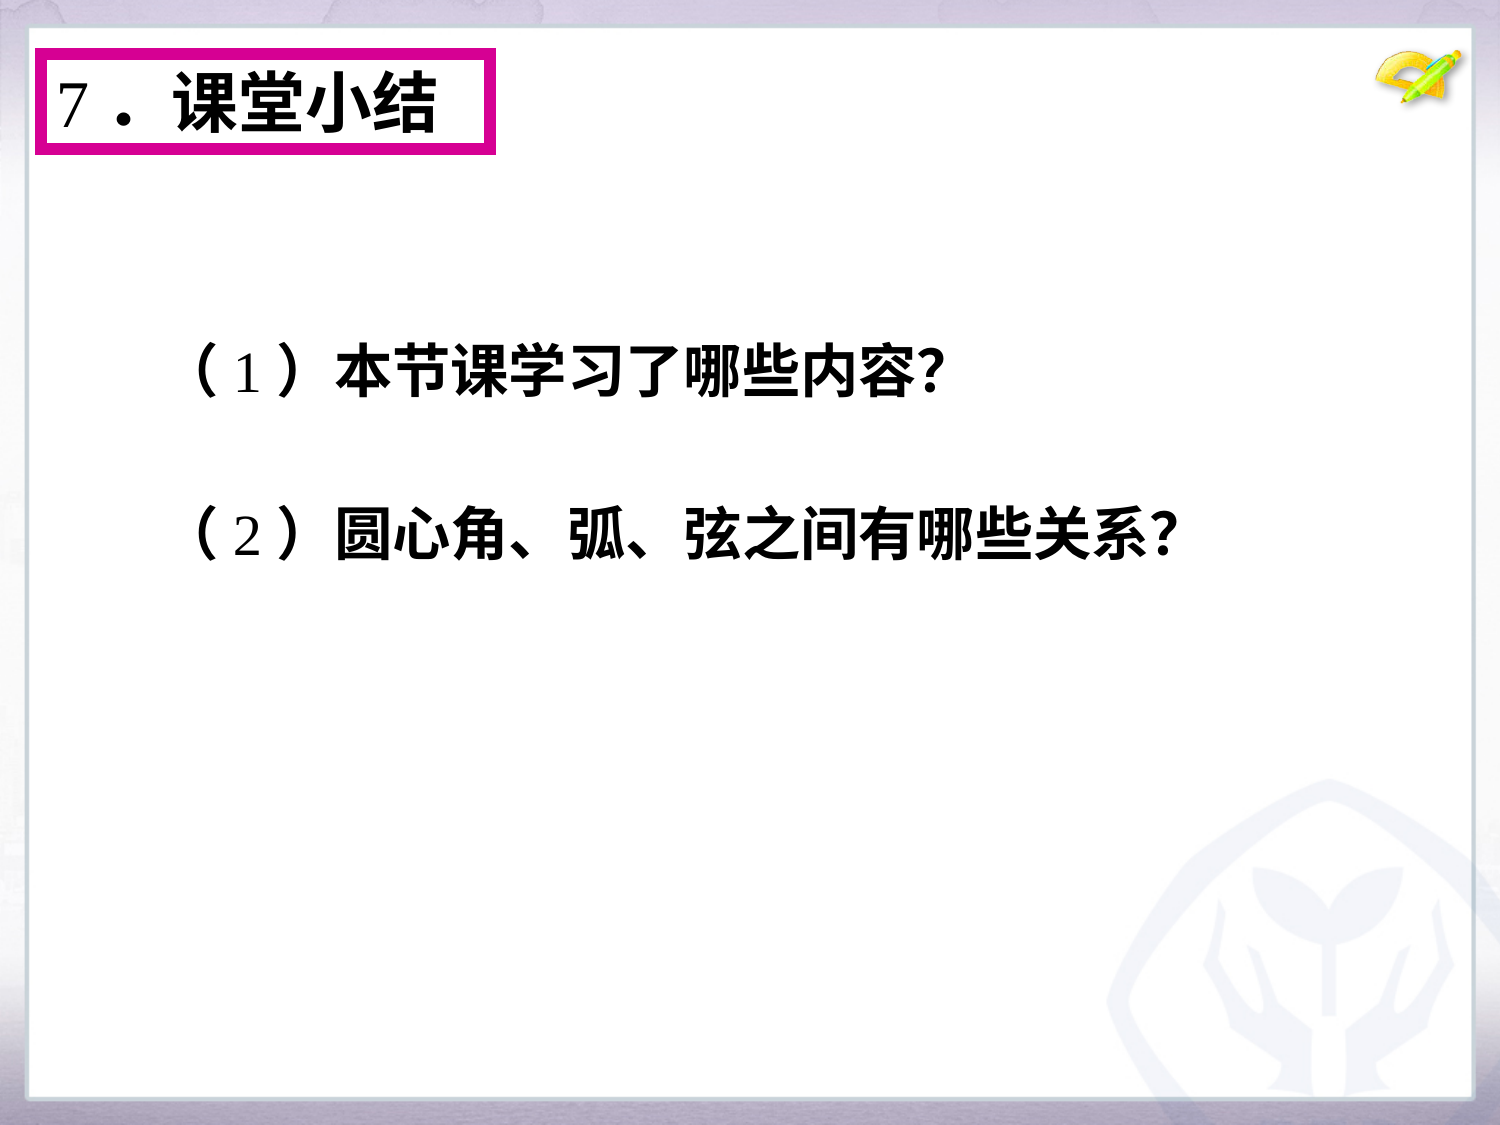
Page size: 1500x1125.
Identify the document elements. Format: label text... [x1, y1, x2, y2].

picture [0, 0, 1500, 1125]
list （1）本节课学习了哪些内容？ （2）圆心角、弧、弦之间有哪些关系？ [29, 326, 1500, 979]
text_box 7．课堂小结 [41, 53, 490, 149]
